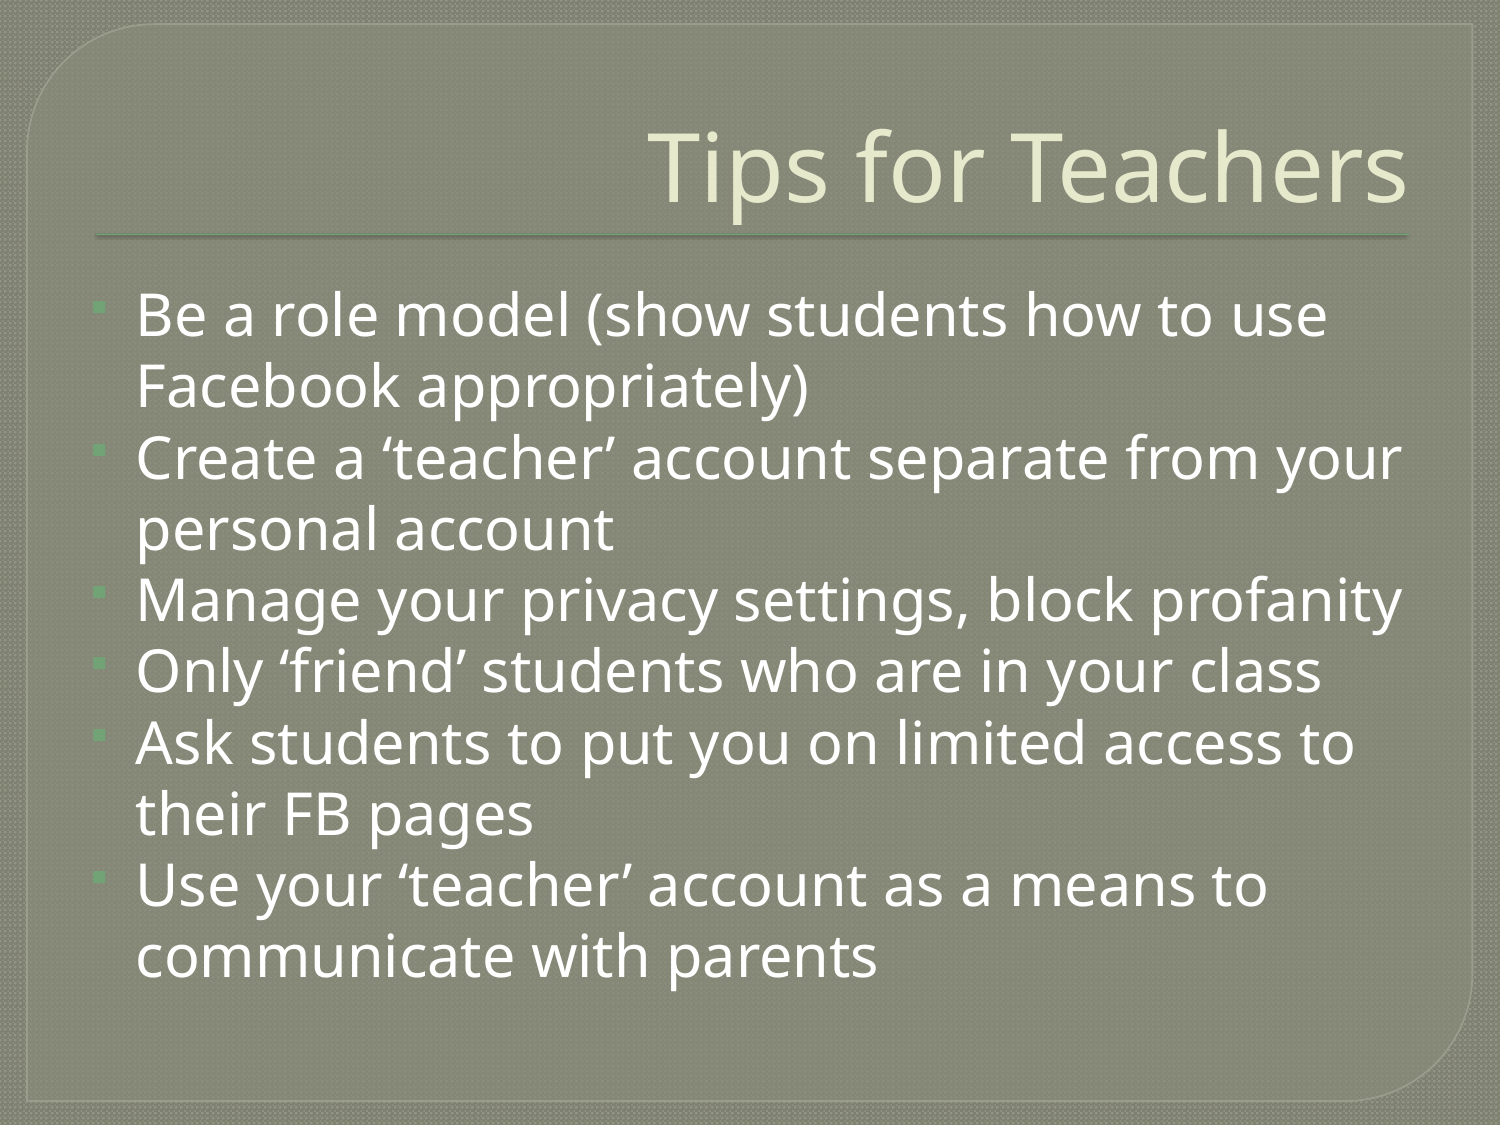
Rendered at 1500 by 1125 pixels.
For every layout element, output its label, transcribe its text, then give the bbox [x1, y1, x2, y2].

list Be a role model (show students how to use Facebook appropriately) Create a ‘teacher’ account separate from your personal account Manage your privacy settings, block profanity Only ‘friend’ students who are in your class Ask students to put you on limited access to their FB pages Use your ‘teacher’ account as a means to communicate with parents [75, 270, 1425, 1013]
title Tips for Teachers [75, 41, 1425, 230]
